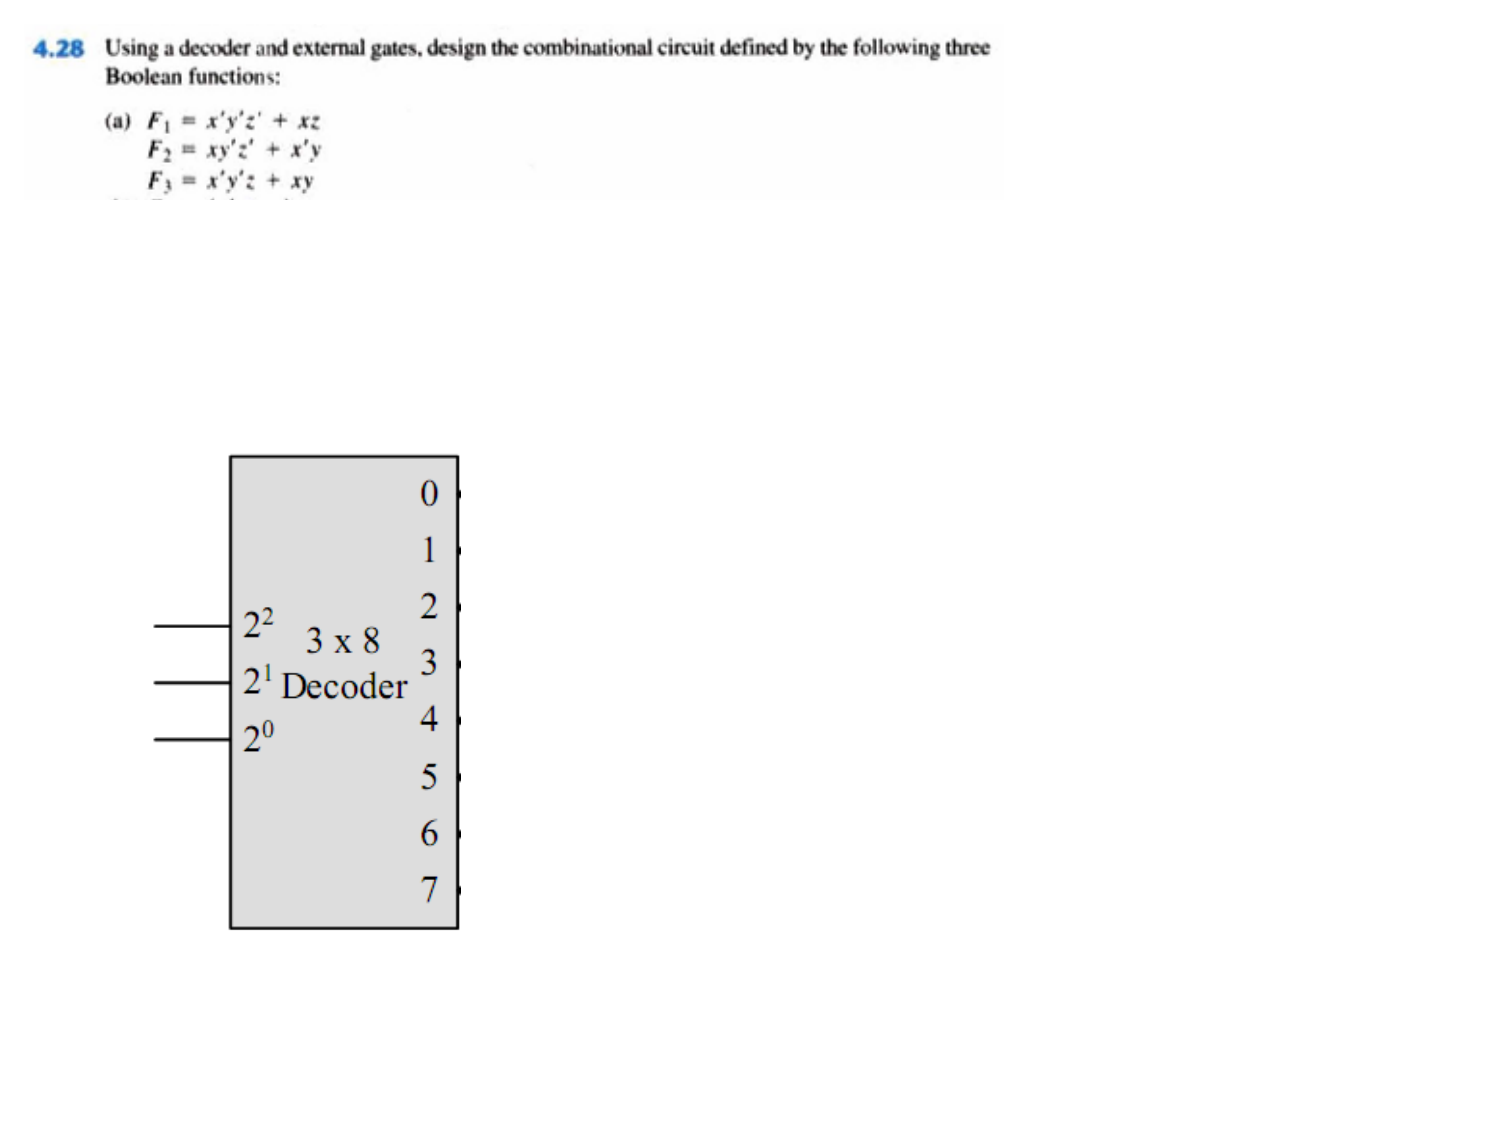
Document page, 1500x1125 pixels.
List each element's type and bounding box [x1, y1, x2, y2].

picture [149, 412, 462, 952]
picture [24, 24, 1005, 201]
